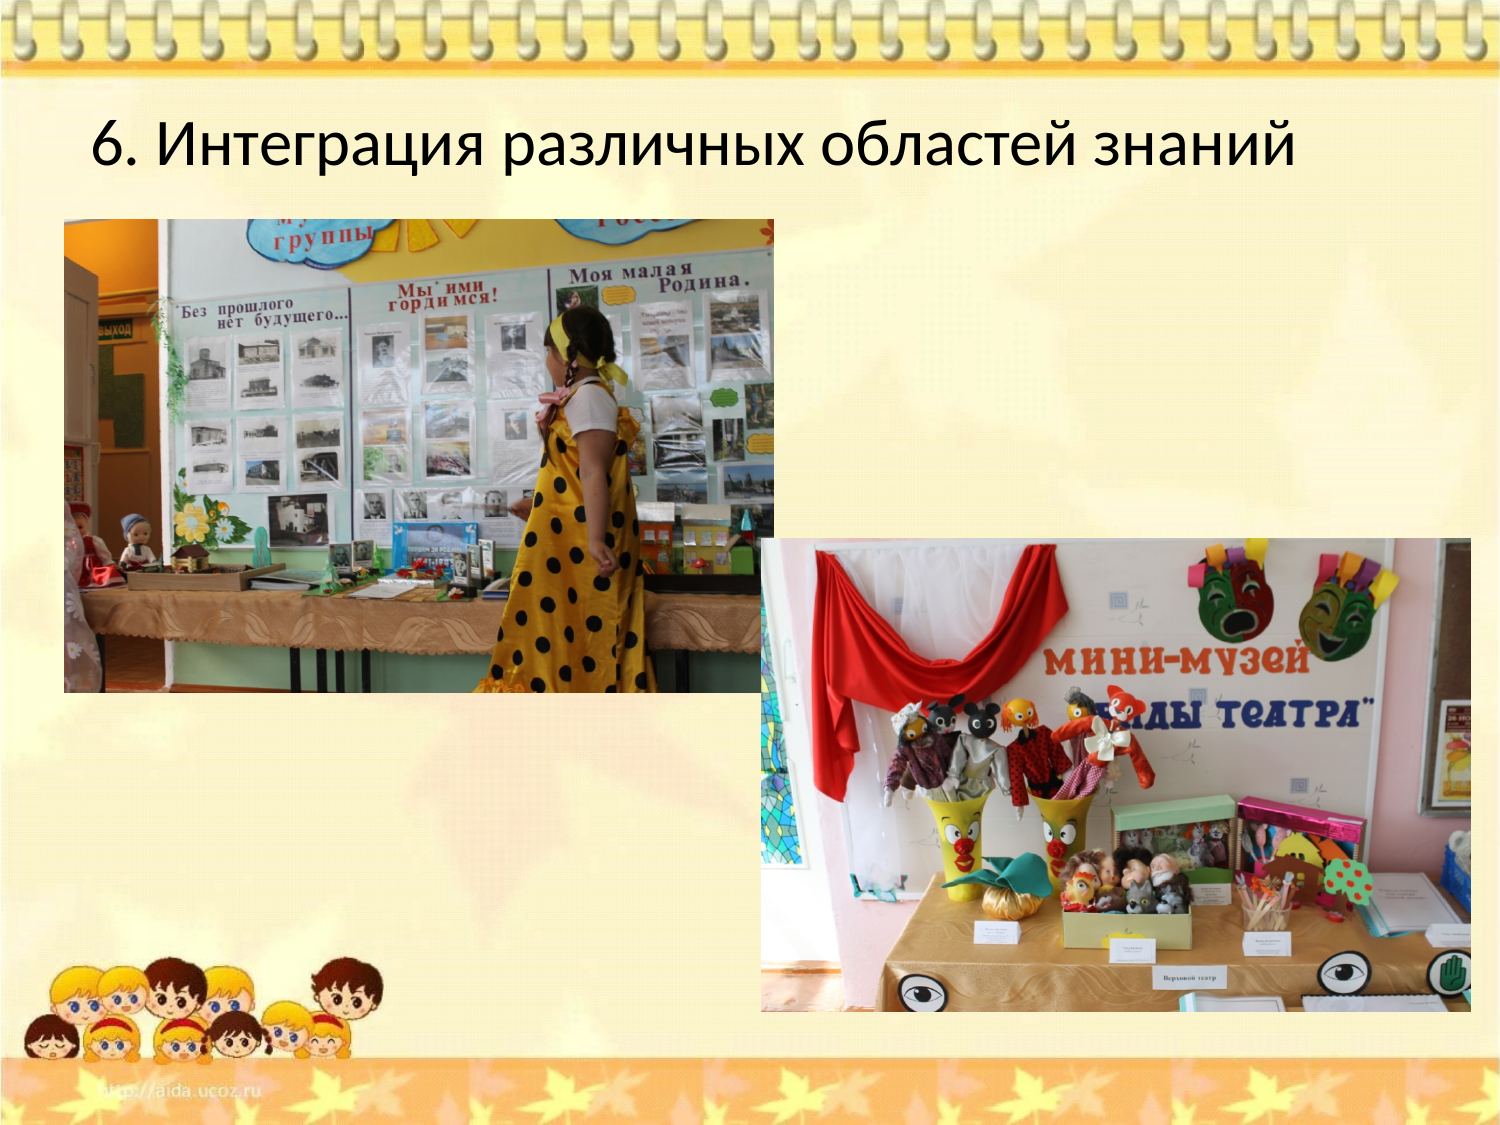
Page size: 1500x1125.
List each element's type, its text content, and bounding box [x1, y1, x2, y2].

picture [0, 0, 1500, 1125]
title 6. Интеграция различных областей знаний [75, 45, 1425, 233]
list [64, 219, 774, 693]
